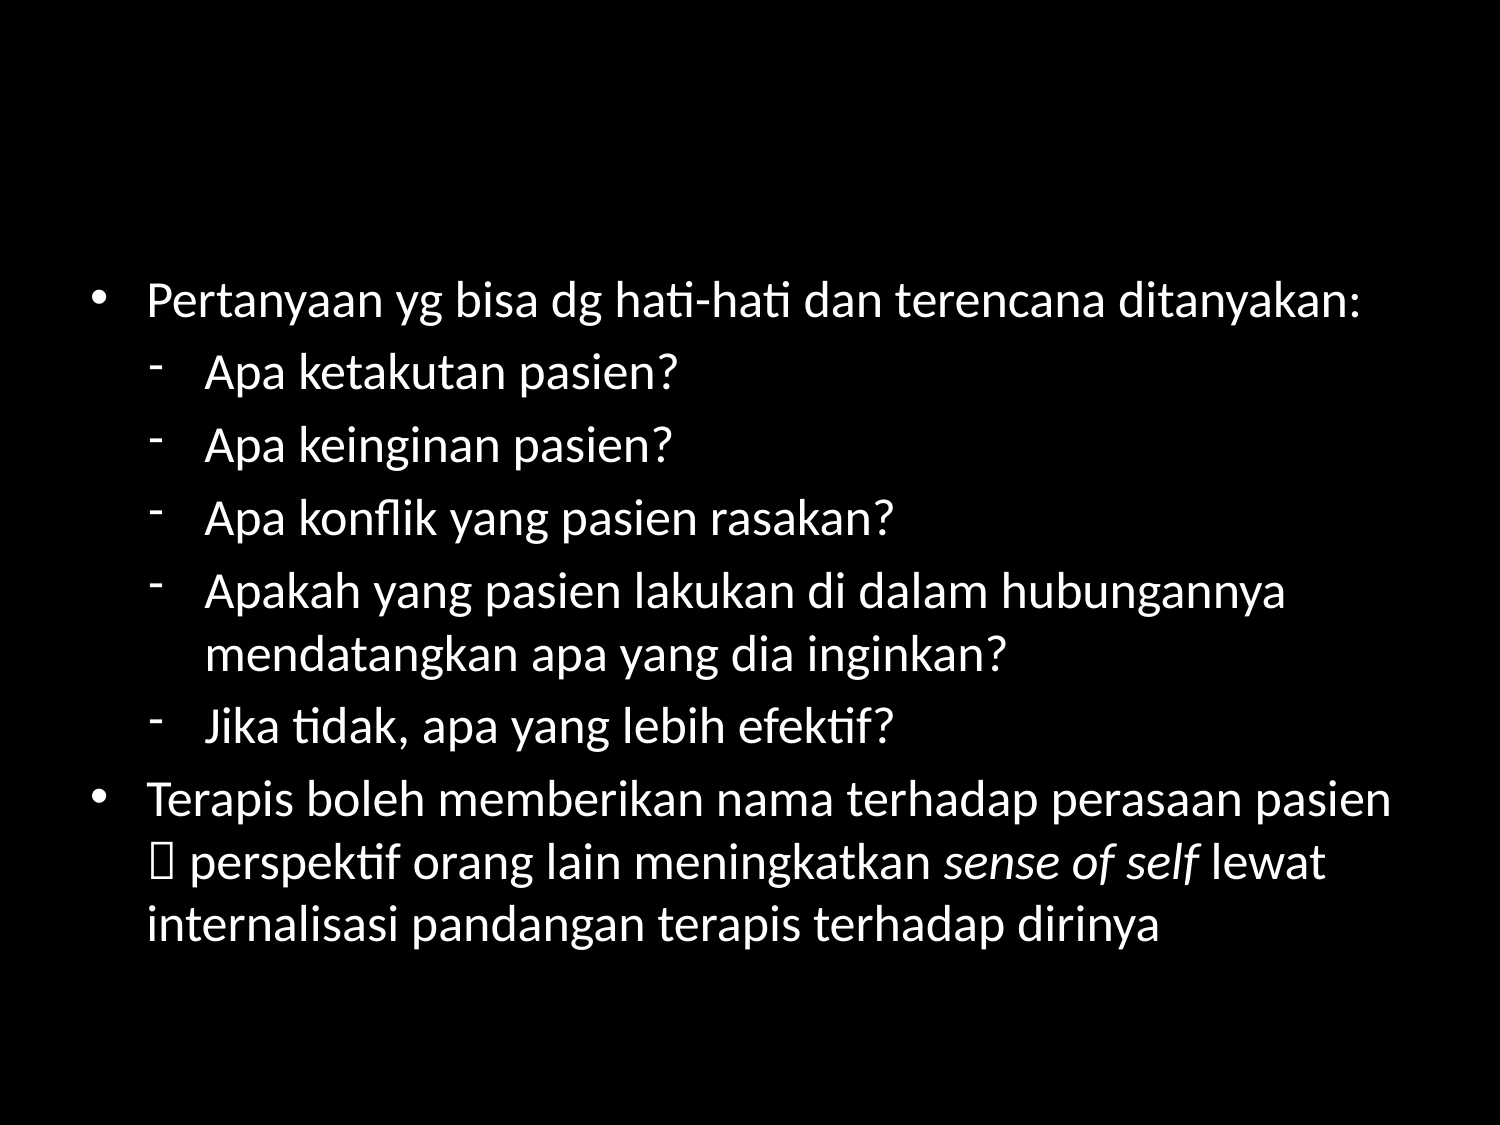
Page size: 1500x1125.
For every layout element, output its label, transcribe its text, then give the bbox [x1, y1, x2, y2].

list Pertanyaan yg bisa dg hati-hati dan terencana ditanyakan: Apa ketakutan pasien? Apa keinginan pasien? Apa konflik yang pasien rasakan? Apakah yang pasien lakukan di dalam hubungannya mendatangkan apa yang dia inginkan? Jika tidak, apa yang lebih efektif? Terapis boleh memberikan nama terhadap perasaan pasien  perspektif orang lain meningkatkan sense of self lewat internalisasi pandangan terapis terhadap dirinya [75, 257, 1425, 1000]
